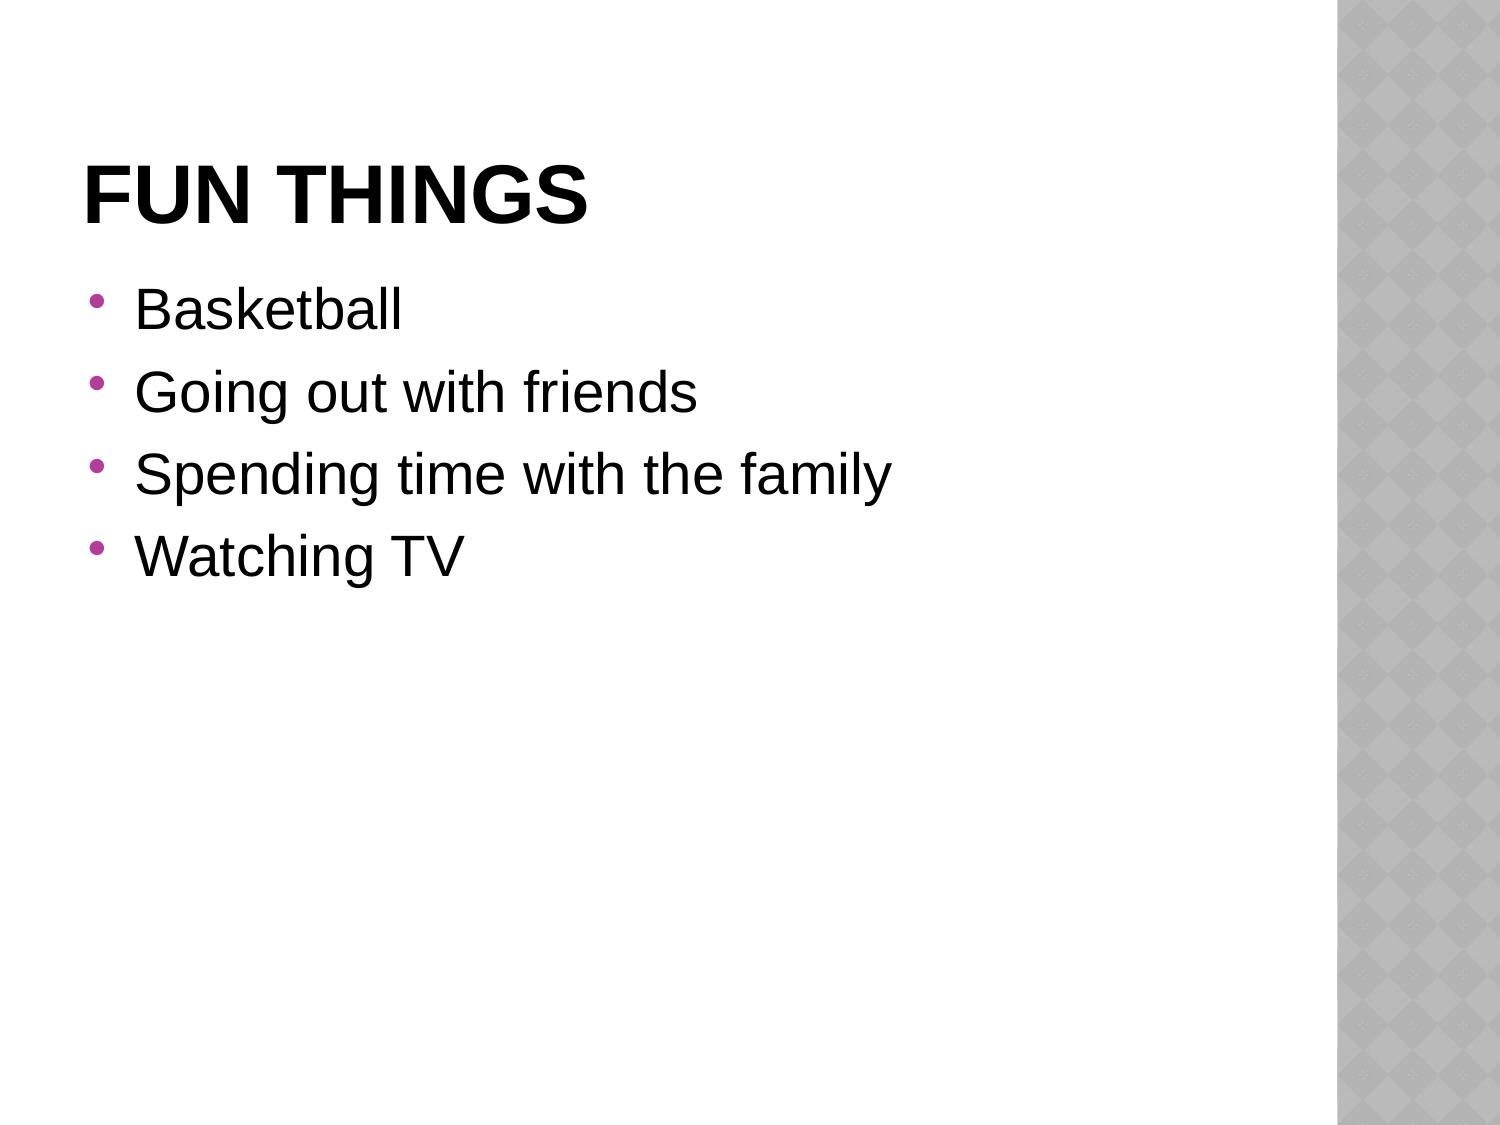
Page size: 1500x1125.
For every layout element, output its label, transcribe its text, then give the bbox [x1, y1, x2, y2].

title Fun things [75, 52, 1263, 240]
list Basketball Going out with friends Spending time with the family Watching TV [75, 264, 1263, 1059]
